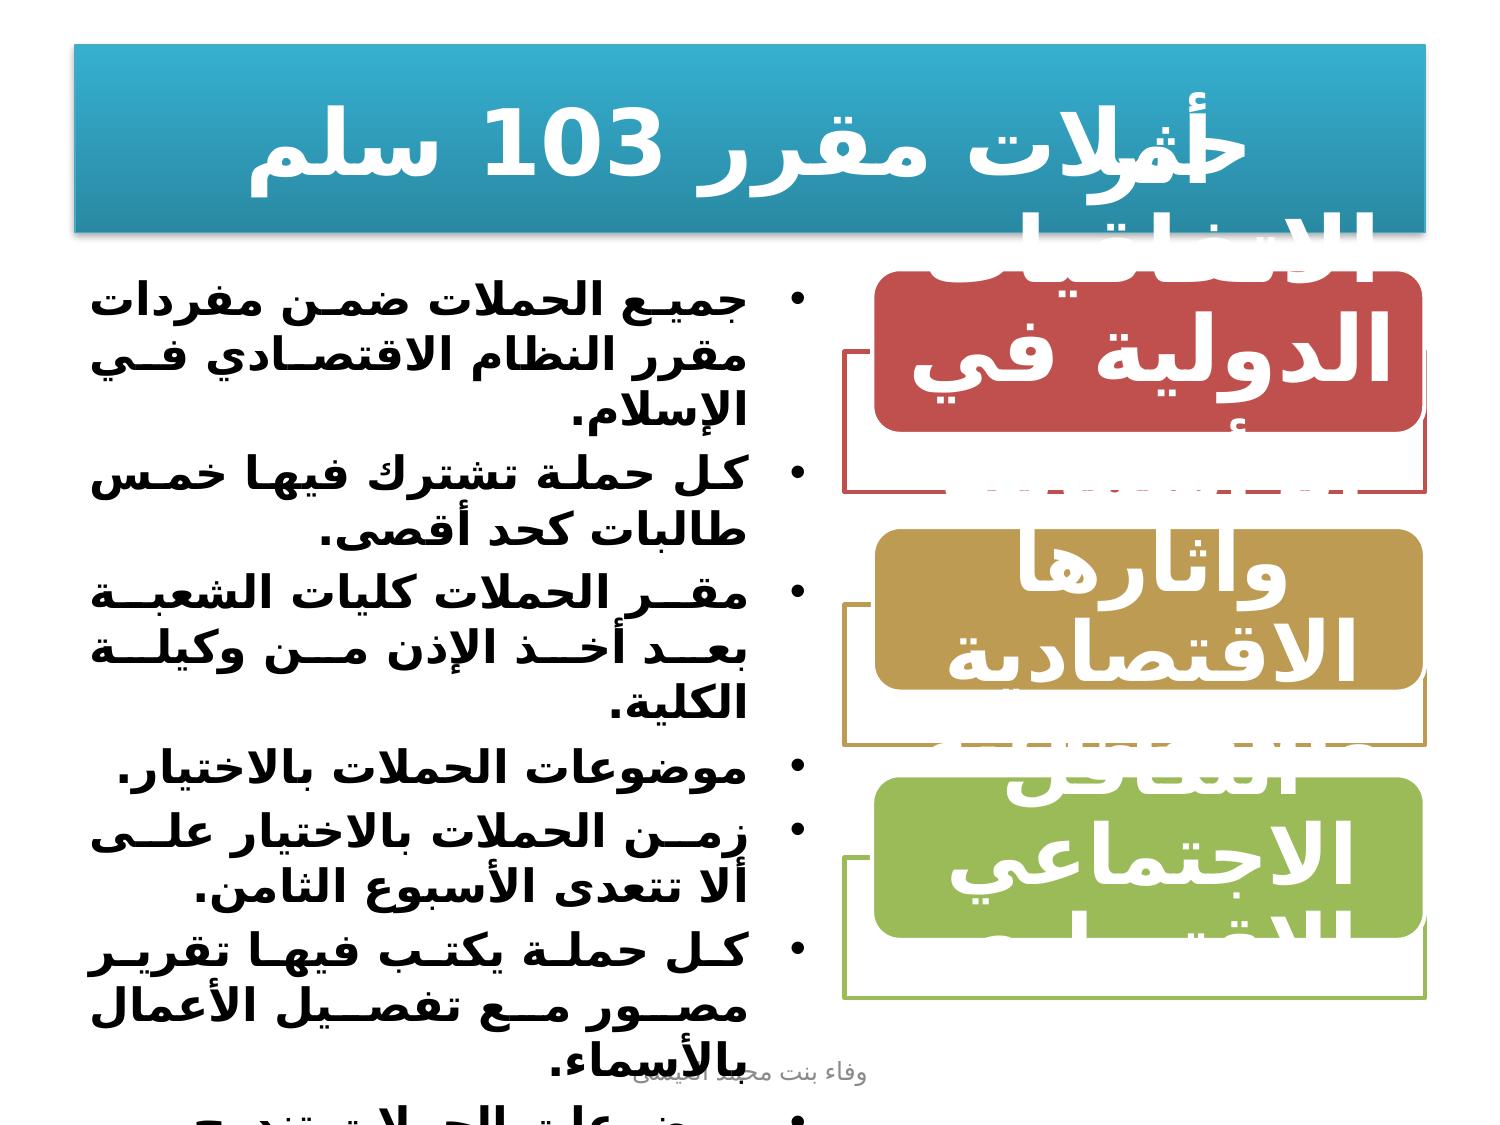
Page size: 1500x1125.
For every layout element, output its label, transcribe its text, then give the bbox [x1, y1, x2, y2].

footer وفاء بنت محمد العيسى [512, 1042, 988, 1103]
list جميع الحملات ضمن مفردات مقرر النظام الاقتصادي في الإسلام. كل حملة تشترك فيها خمس طالبات كحد أقصى. مقر الحملات كليات الشعبة بعد أخذ الإذن من وكيلة الكلية. موضوعات الحملات بالاختيار. زمن الحملات بالاختيار على ألا تتعدى الأسبوع الثامن. كل حملة يكتب فيها تقرير مصور مع تفصيل الأعمال بالأسماء. موضوعات الحملات تندرج ضمن المحاور المطروحة ويمكن طرح موضوع من الطالبات في ذات المحور. [75, 262, 821, 1005]
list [844, 262, 1426, 1006]
title حملات مقرر 103 سلم [74, 44, 1426, 233]
